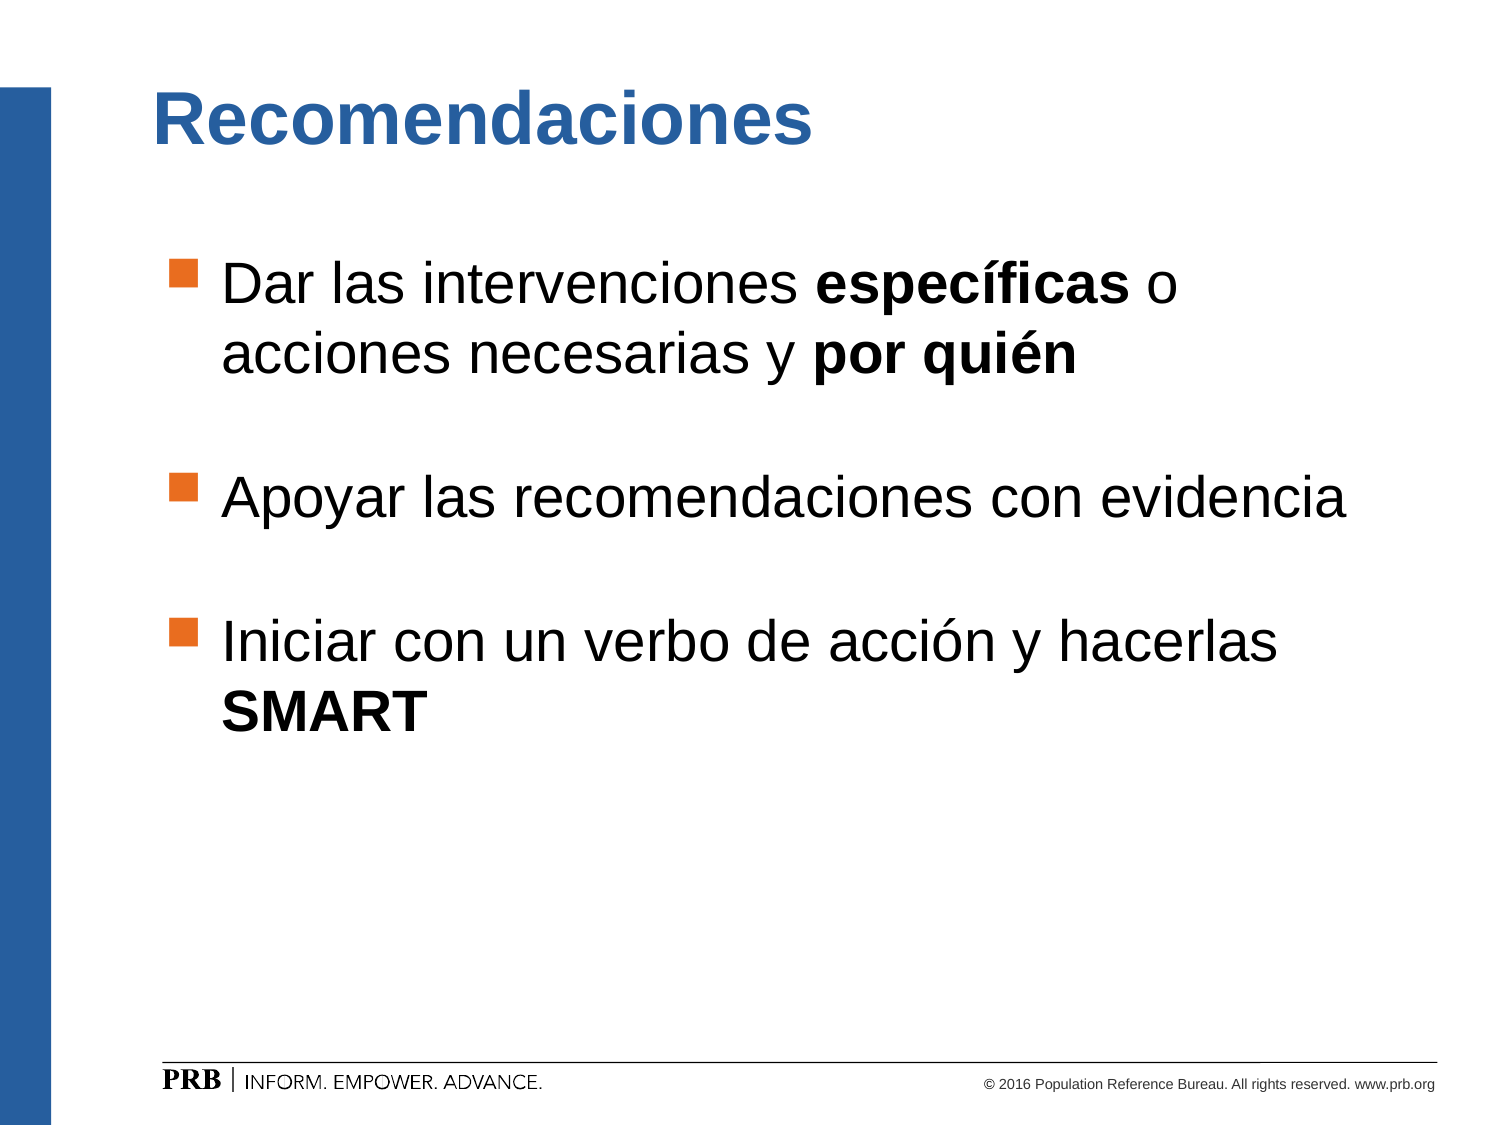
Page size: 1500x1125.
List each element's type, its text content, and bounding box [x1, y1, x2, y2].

list Dar las intervenciones específicas o acciones necesarias y por quién Apoyar las recomendaciones con evidencia Iniciar con un verbo de acción y hacerlas SMART [150, 237, 1438, 1013]
title Recomendaciones [137, 62, 1407, 225]
